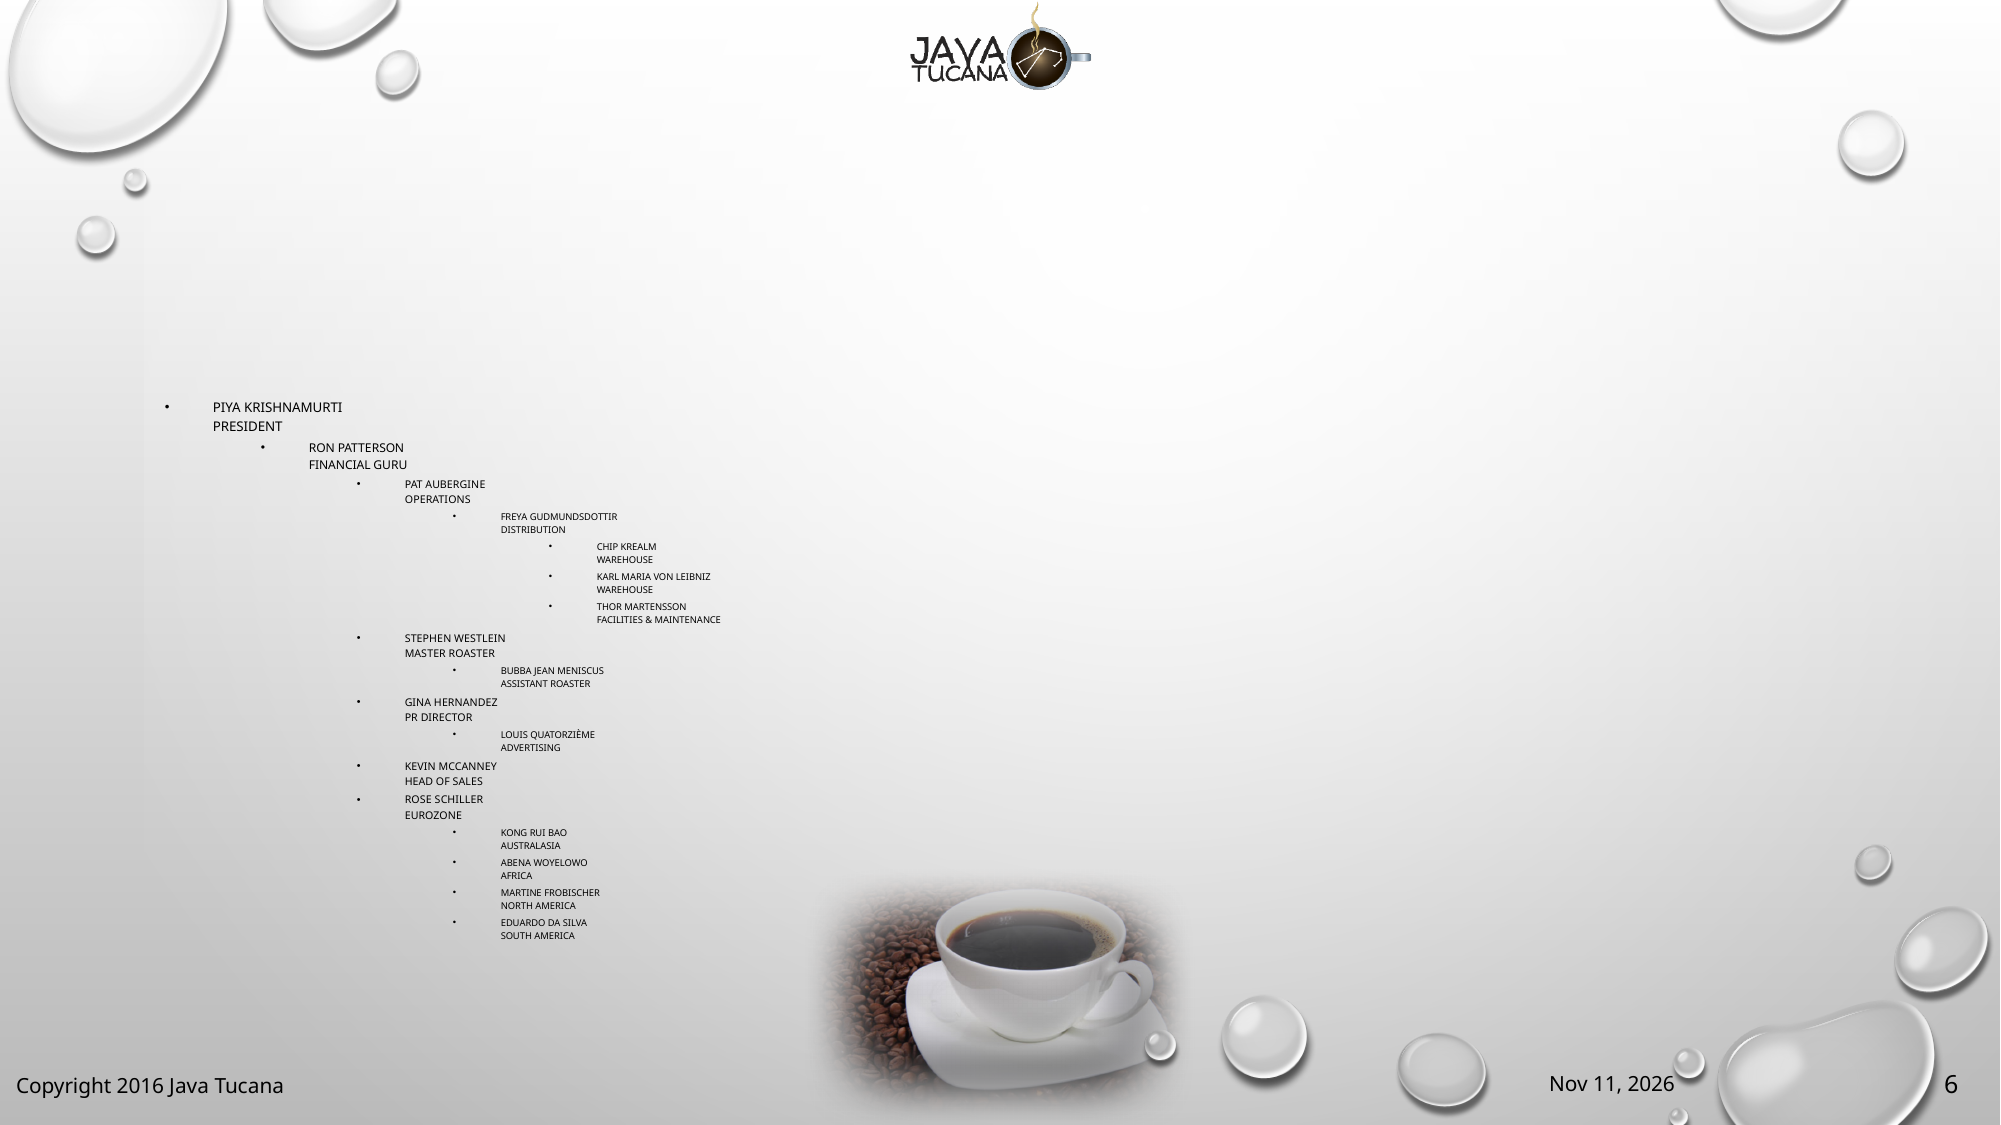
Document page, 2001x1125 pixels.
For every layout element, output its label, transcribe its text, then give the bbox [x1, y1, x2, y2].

picture [0, 0, 2001, 1125]
list Piya Krishnamurti President Ron Patterson Financial Guru Pat Aubergine Operations Freya Gudmundsdottir Distribution Chip Krealm Warehouse Karl Maria von Leibniz Warehouse Thor Martensson Facilities & Maintenance Stephen Westlein Master Roaster Bubba Jean Meniscus Assistant Roaster Gina Hernandez PR Director Louis Quatorzième Advertising Kevin McCanney Head of Sales Rose Schiller Eurozone Kong Rui Bao Australasia Abena Woyelowo Africa Martine Frobischer North America Eduardo da Silva South America [149, 388, 1850, 950]
footer Copyright 2016 Java Tucana [1, 1055, 1096, 1116]
slide_number 18-Mar-16 [1239, 1055, 1690, 1116]
slide_number 6 [1848, 1055, 1974, 1116]
